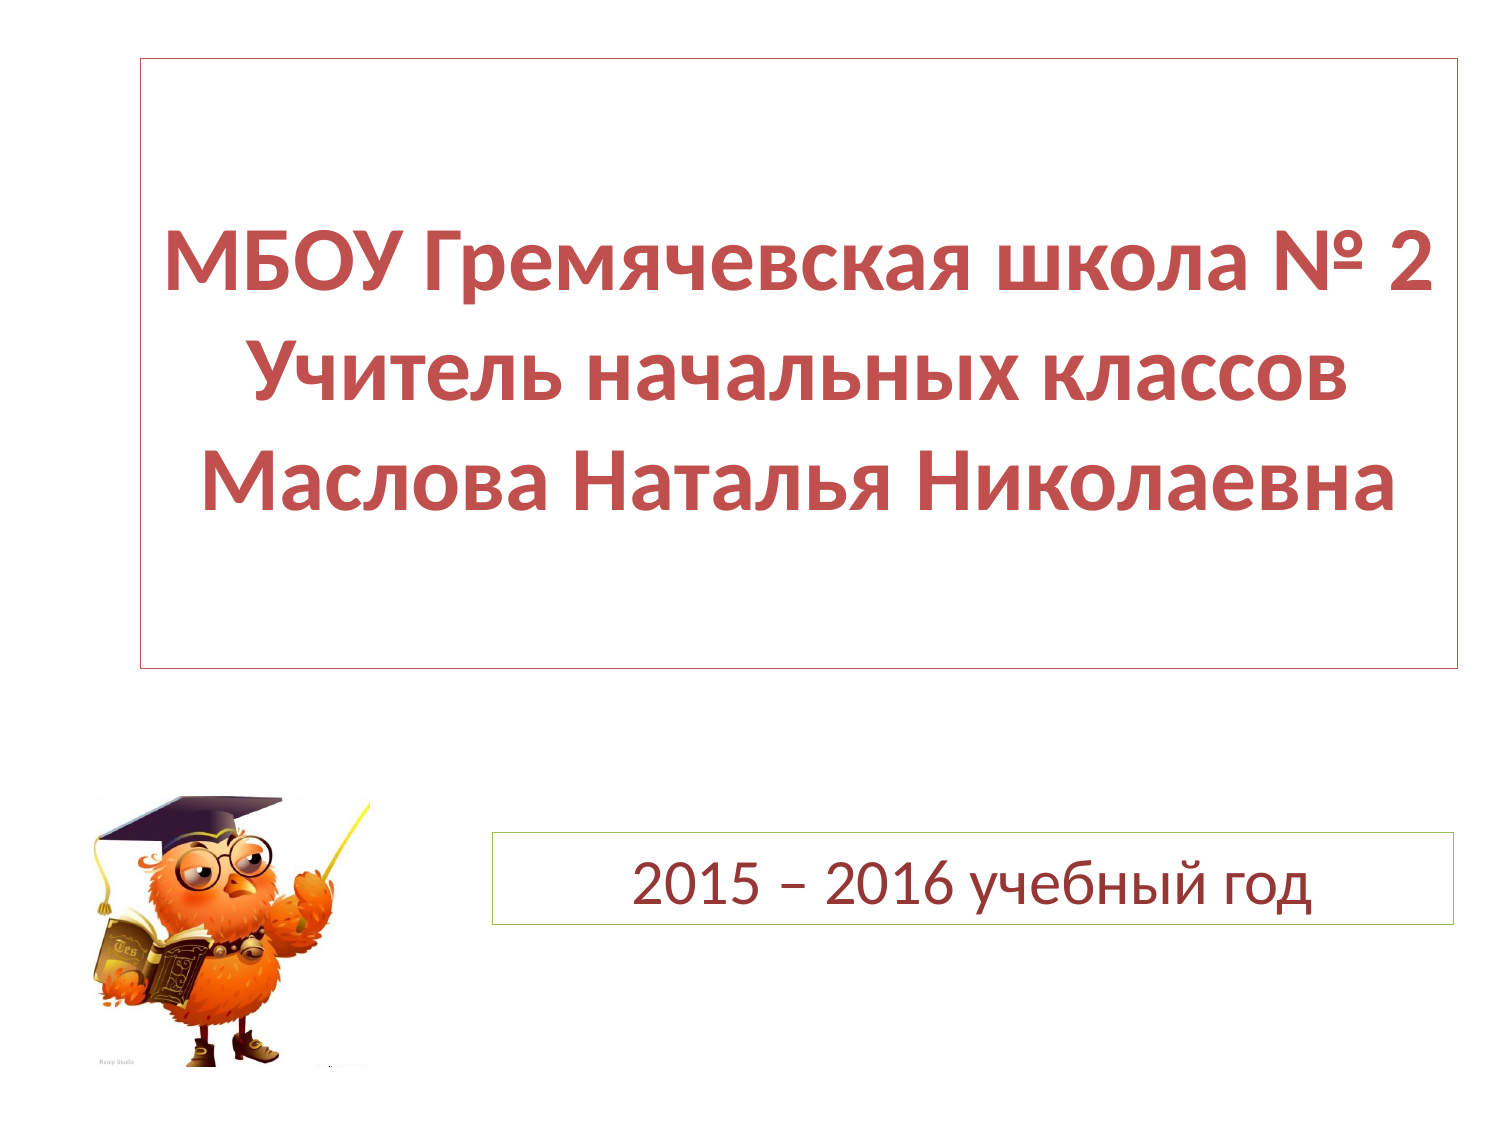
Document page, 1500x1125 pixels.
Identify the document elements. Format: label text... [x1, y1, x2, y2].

picture [93, 796, 371, 1067]
subtitle 2015 – 2016 учебный год [492, 832, 1454, 925]
title МБОУ Гремячевская школа № 2 Учитель начальных классов Маслова Наталья Николаевна [140, 58, 1458, 669]
